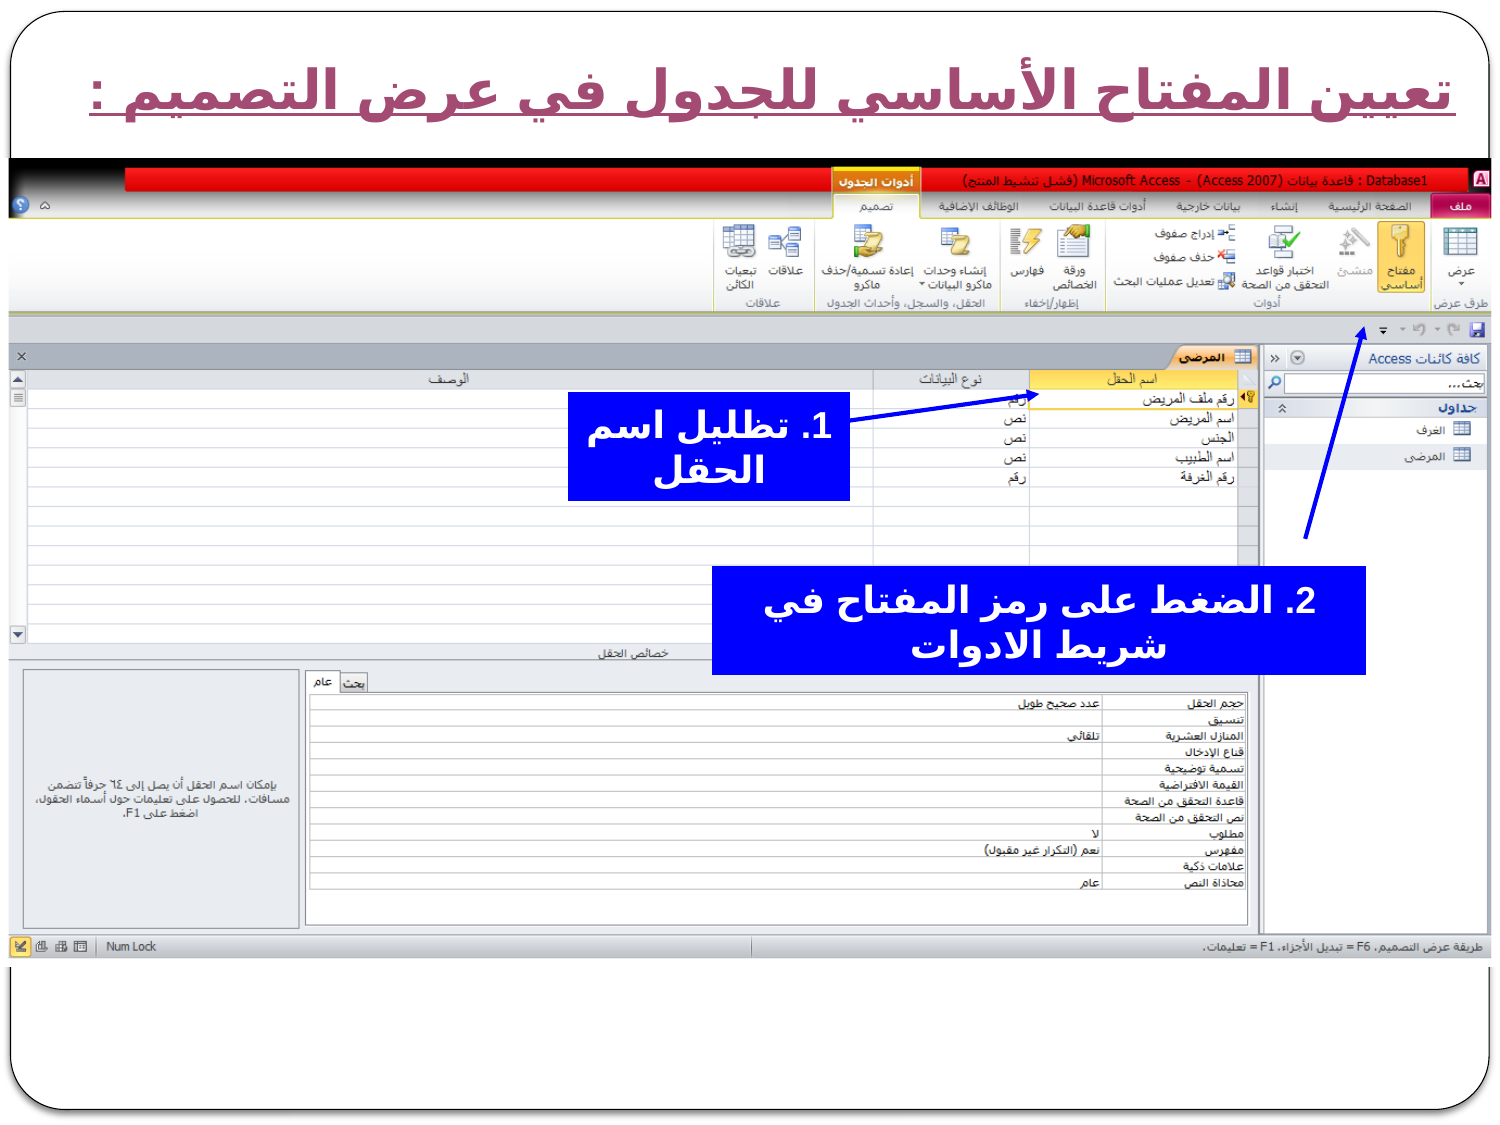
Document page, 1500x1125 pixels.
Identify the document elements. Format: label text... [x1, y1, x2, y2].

title تعيين المفتاح الأساسي للجدول في عرض التصميم : [29, 30, 1471, 136]
picture [0, 158, 1500, 967]
